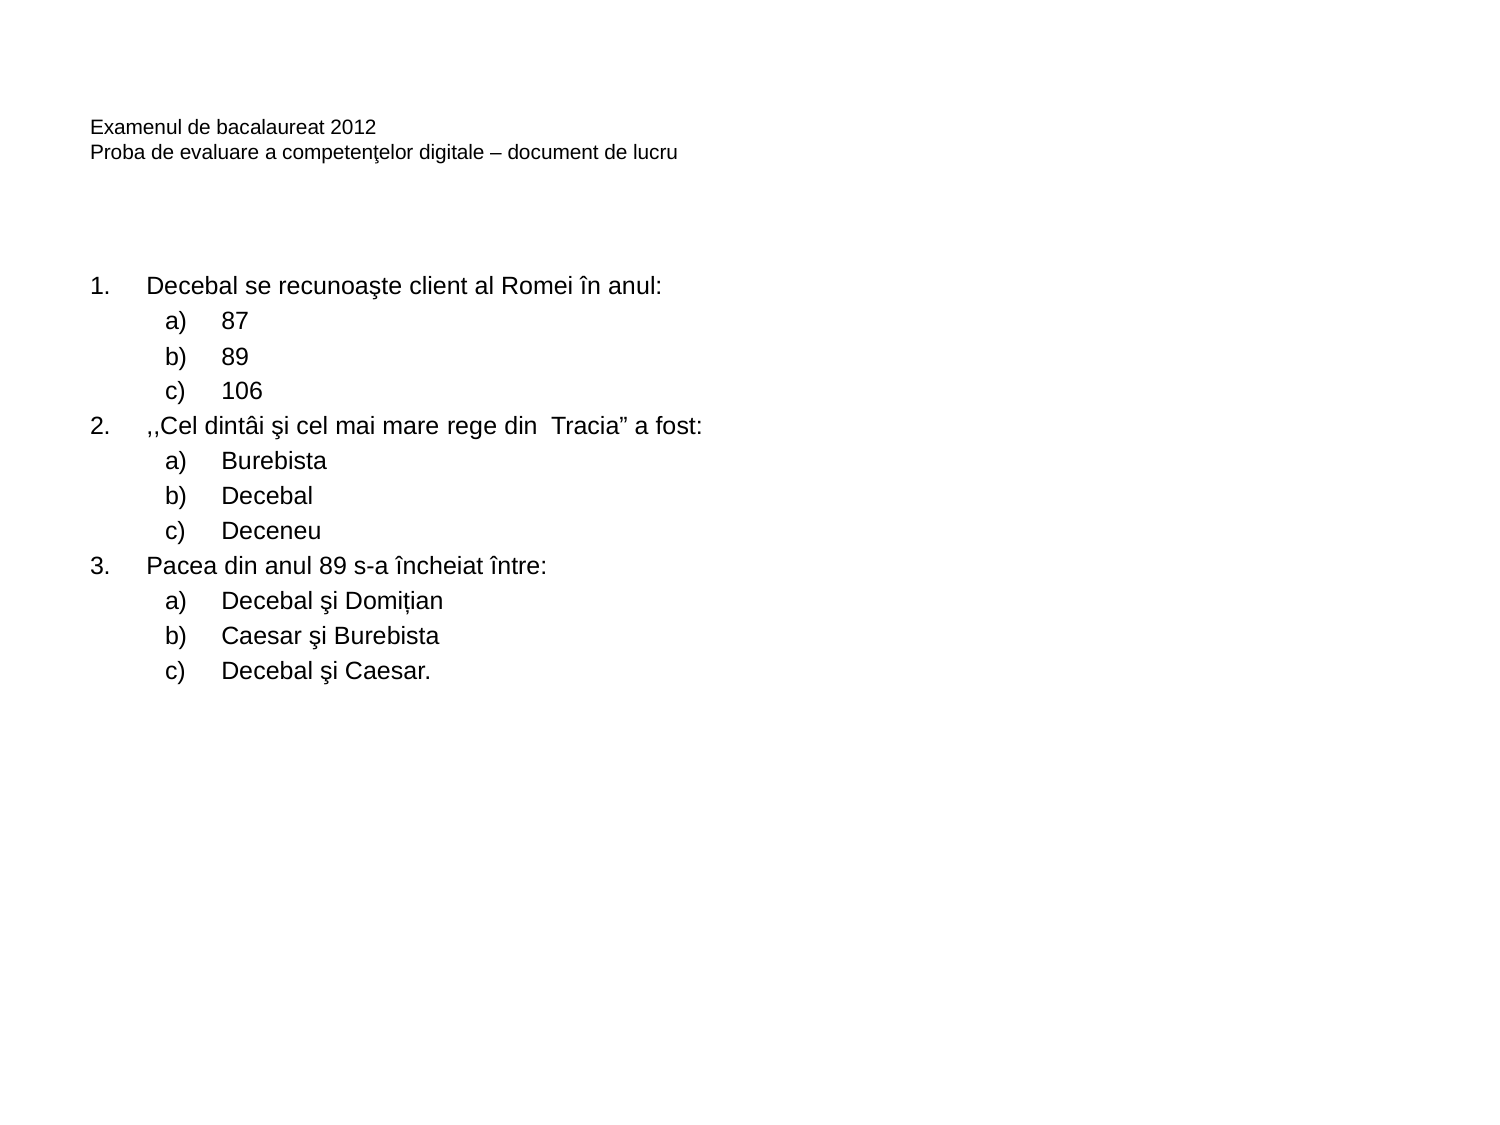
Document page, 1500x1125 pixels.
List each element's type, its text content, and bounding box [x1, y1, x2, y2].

title Examenul de bacalaureat 2012 Proba de evaluare a competenţelor digitale – document de lucru [74, 44, 1426, 233]
list Decebal se recunoaşte client al Romei în anul: 87 89 106 ,,Cel dintâi şi cel mai mare rege din Tracia” a fost: Burebista Decebal Deceneu Pacea din anul 89 s-a încheiat între: Decebal şi Domițian Caesar şi Burebista Decebal şi Caesar. [74, 262, 1426, 1006]
